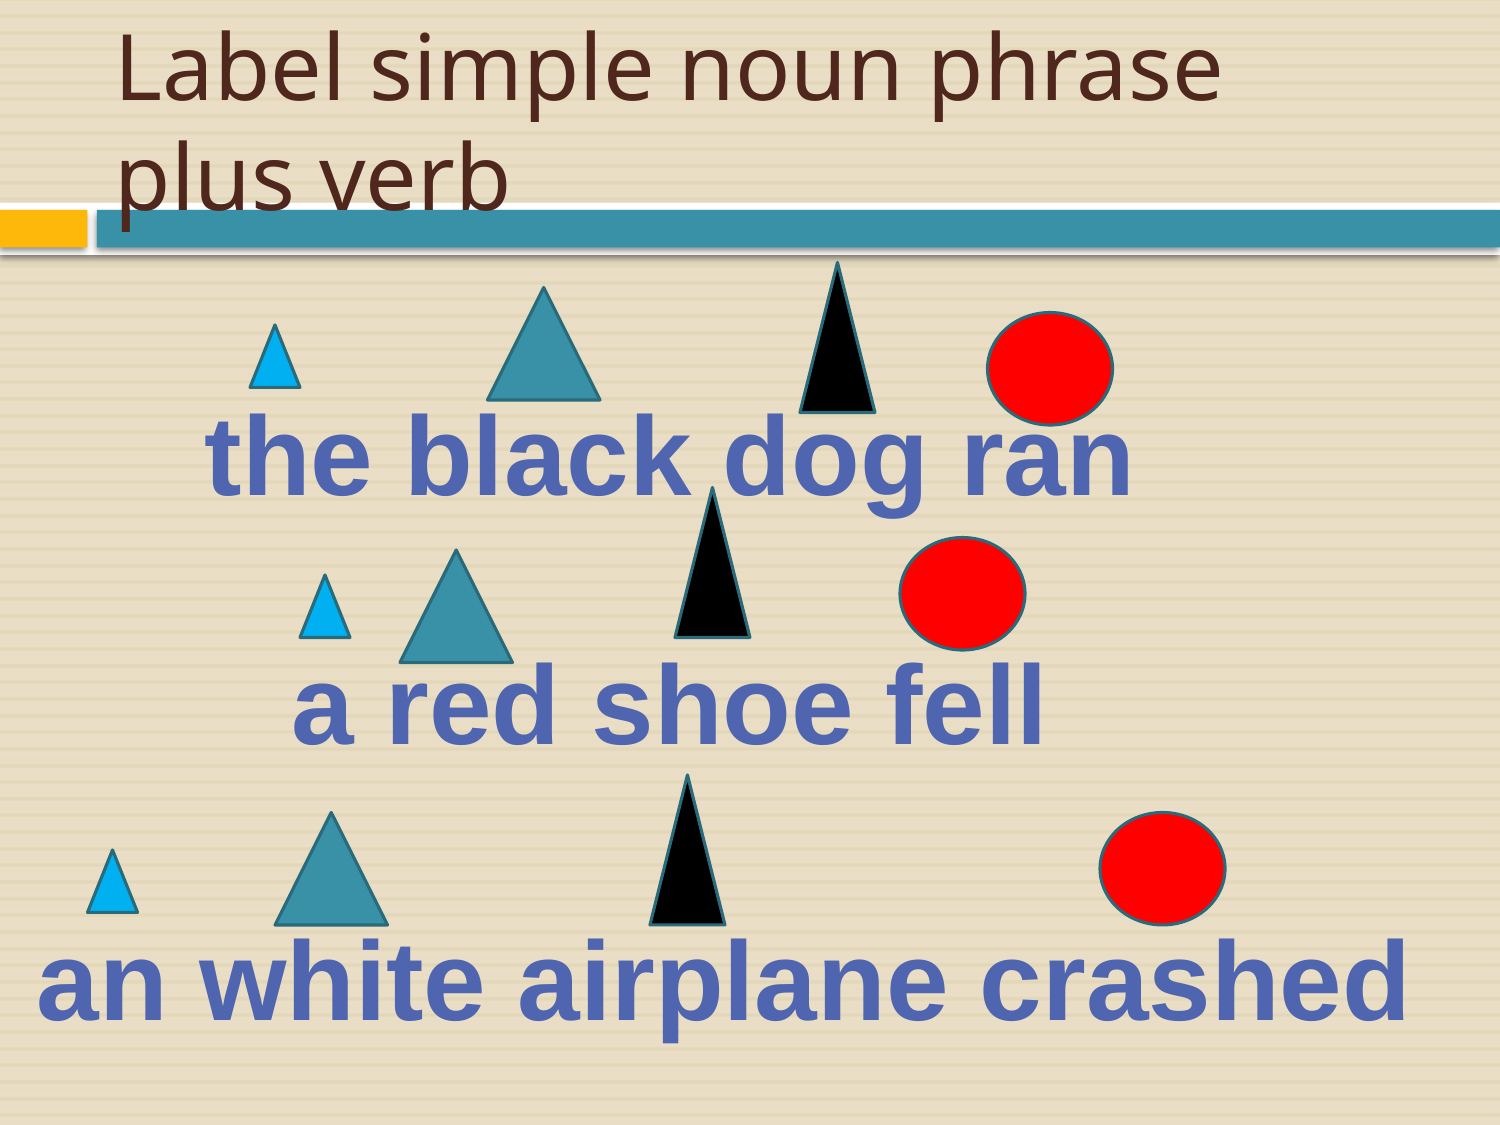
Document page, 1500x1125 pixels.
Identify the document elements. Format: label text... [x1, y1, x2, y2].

text_box [298, 573, 352, 640]
text_box [486, 285, 602, 402]
text_box [648, 773, 727, 927]
text_box [798, 260, 877, 415]
text_box a red shoe fell [276, 624, 1064, 775]
text_box an white airplane crashed [21, 899, 1459, 1050]
text_box the black dog ran [189, 374, 1151, 525]
title Label simple noun phrase plus verb [99, 37, 1438, 201]
text_box [673, 485, 752, 640]
text_box [985, 310, 1115, 427]
text_box [398, 548, 514, 665]
text_box [273, 810, 389, 927]
text_box [1098, 810, 1227, 927]
text_box [86, 848, 139, 914]
text_box [248, 323, 302, 389]
text_box [898, 535, 1027, 652]
